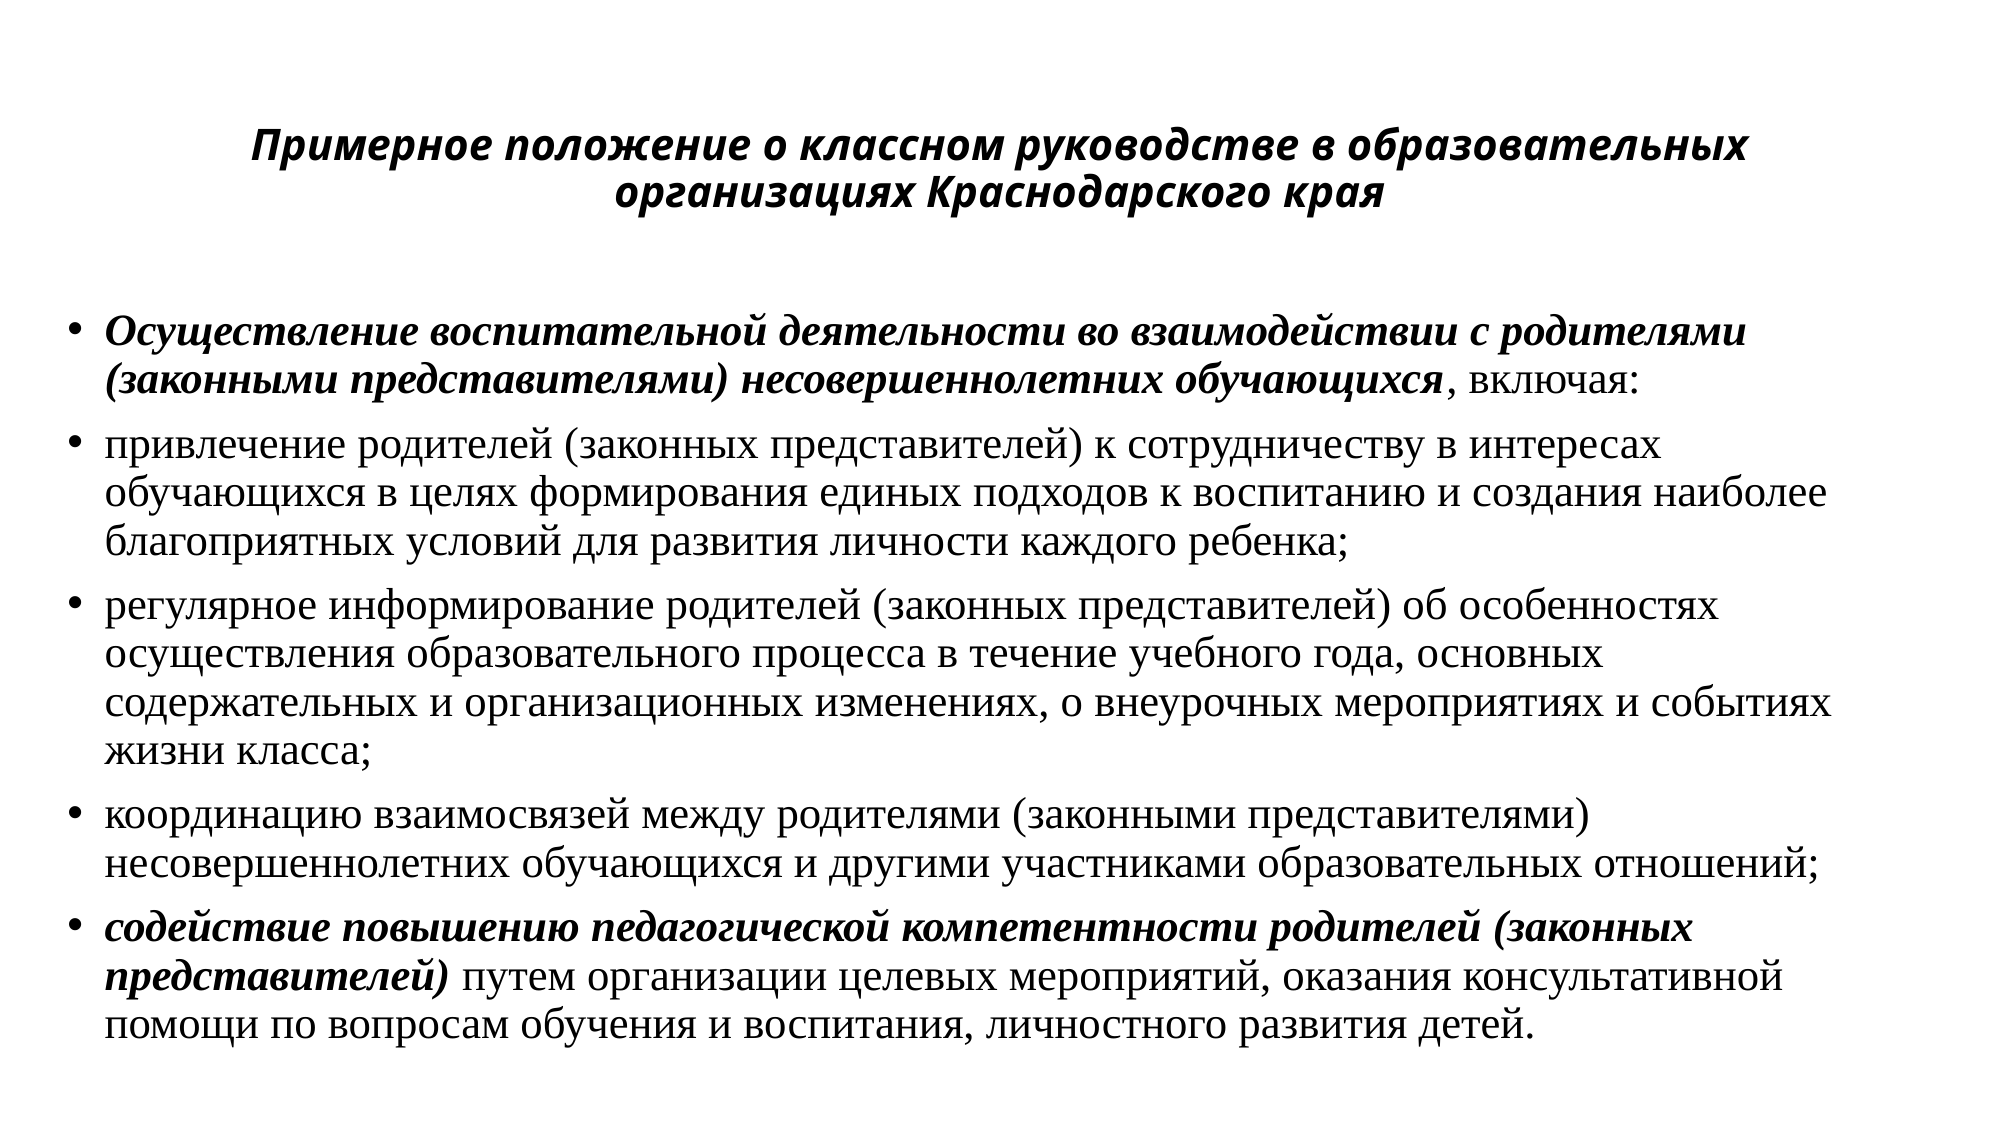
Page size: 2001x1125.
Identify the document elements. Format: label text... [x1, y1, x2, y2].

list Осуществление воспитательной деятельности во взаимодействии с родителями (законными представителями) несовершеннолетних обучающихся, включая: привлечение родителей (законных представителей) к сотрудничеству в интересах обучающихся в целях формирования единых подходов к воспитанию и создания наиболее благоприятных условий для развития личности каждого ребенка; регулярное информирование родителей (законных представителей) об особенностях осуществления образовательного процесса в течение учебного года, основных содержательных и организационных изменениях, о внеурочных мероприятиях и событиях жизни класса; координацию взаимосвязей между родителями (законными представителями) несовершеннолетних обучающихся и другими участниками образовательных отношений; содействие повышению педагогической компетентности родителей (законных представителей) путем организации целевых мероприятий, оказания консультативной помощи по вопросам обучения и воспитания, личностного развития детей. [52, 299, 1863, 1108]
title Примерное положение о классном руководстве в образовательных организациях Краснодарского края [137, 59, 1863, 278]
